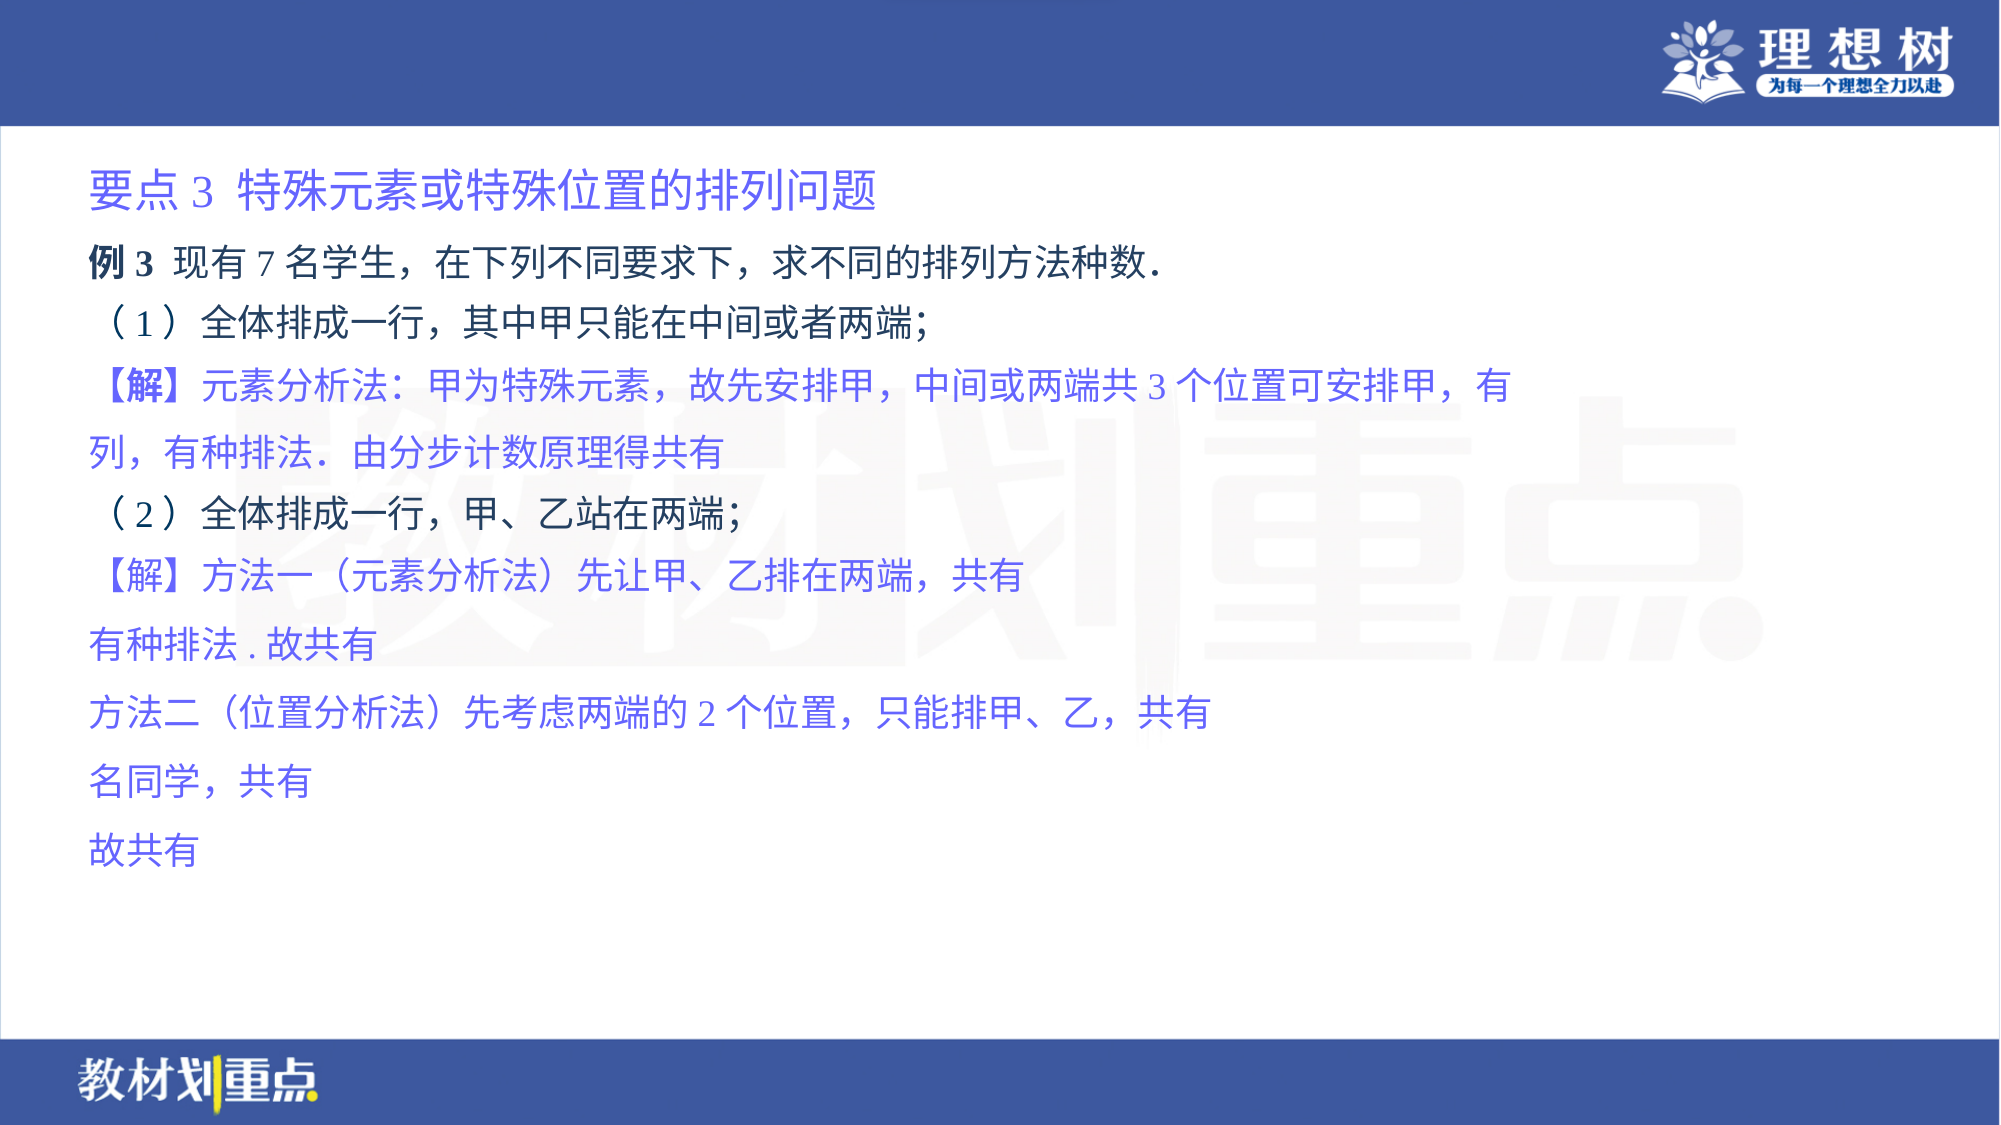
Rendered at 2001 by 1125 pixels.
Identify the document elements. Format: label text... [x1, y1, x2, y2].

picture [0, 0, 2000, 1125]
text_box 例3 现有7名学生，在下列不同要求下，求不同的排列方法种数． [88, 217, 1911, 277]
text_box 要点3 特殊元素或特殊位置的排列问题 [88, 135, 1911, 217]
text_box （2）全体排成一行，甲、乙站在两端； [88, 468, 1911, 528]
text_box （1）全体排成一行，其中甲只能在中间或者两端； [88, 277, 1911, 337]
